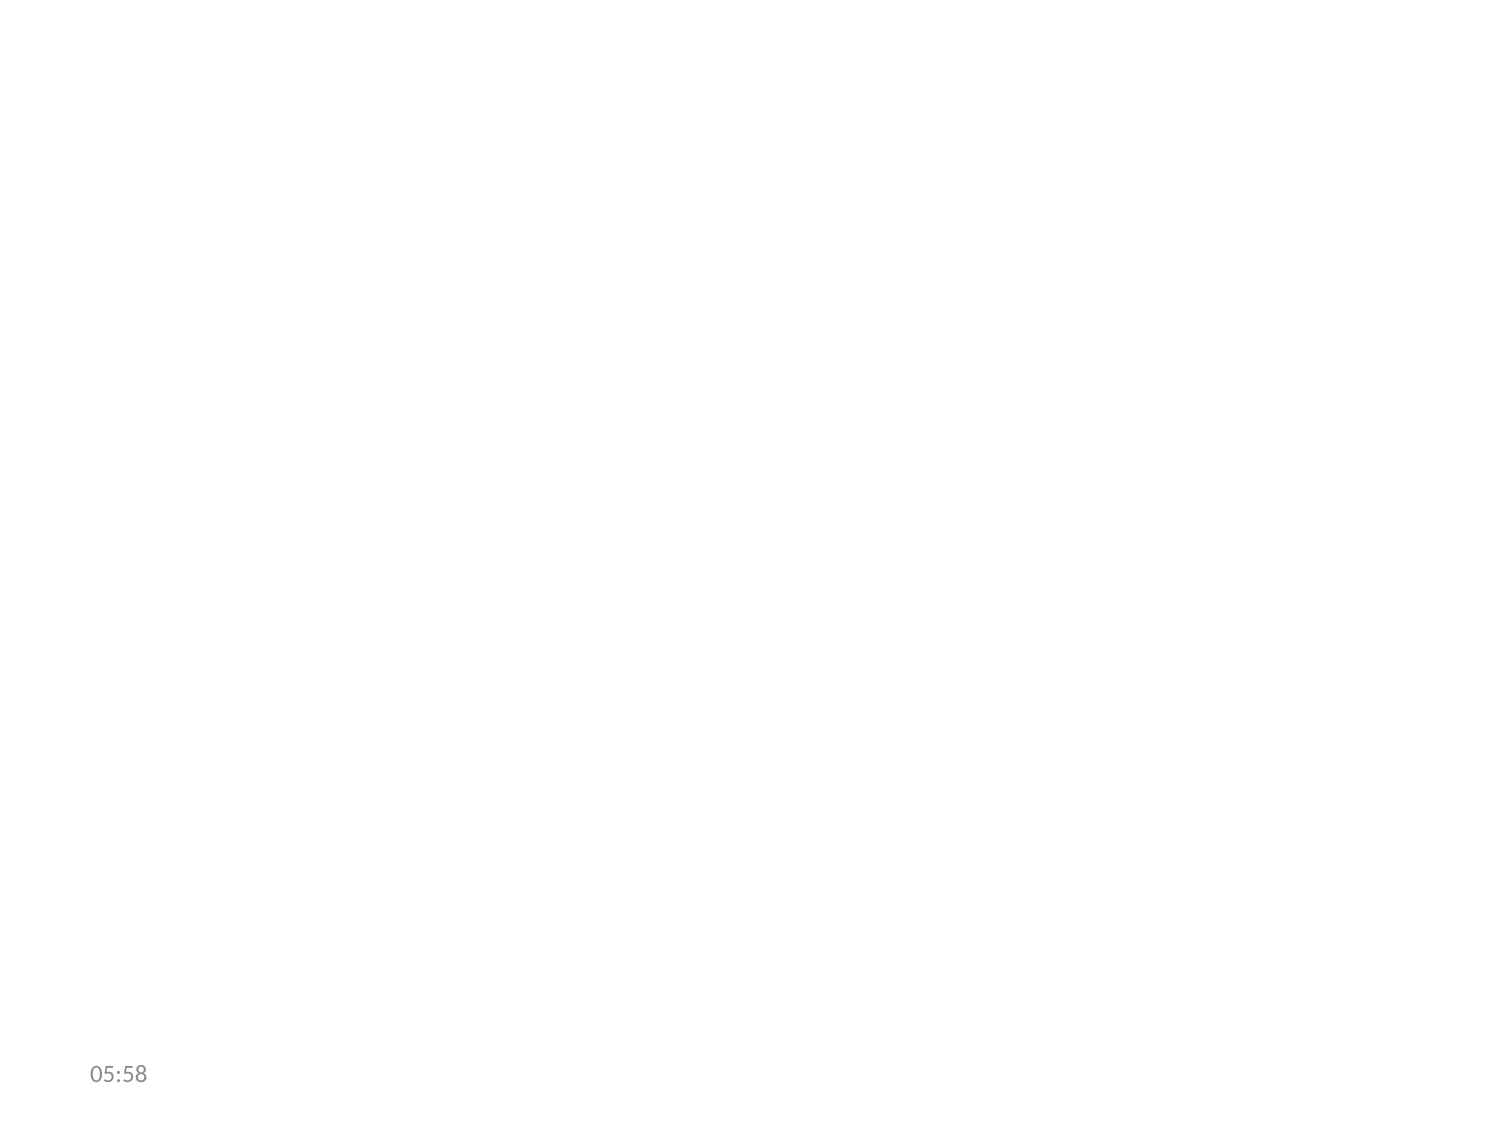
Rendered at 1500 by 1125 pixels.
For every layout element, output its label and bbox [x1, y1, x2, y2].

slide_number [75, 1042, 425, 1103]
